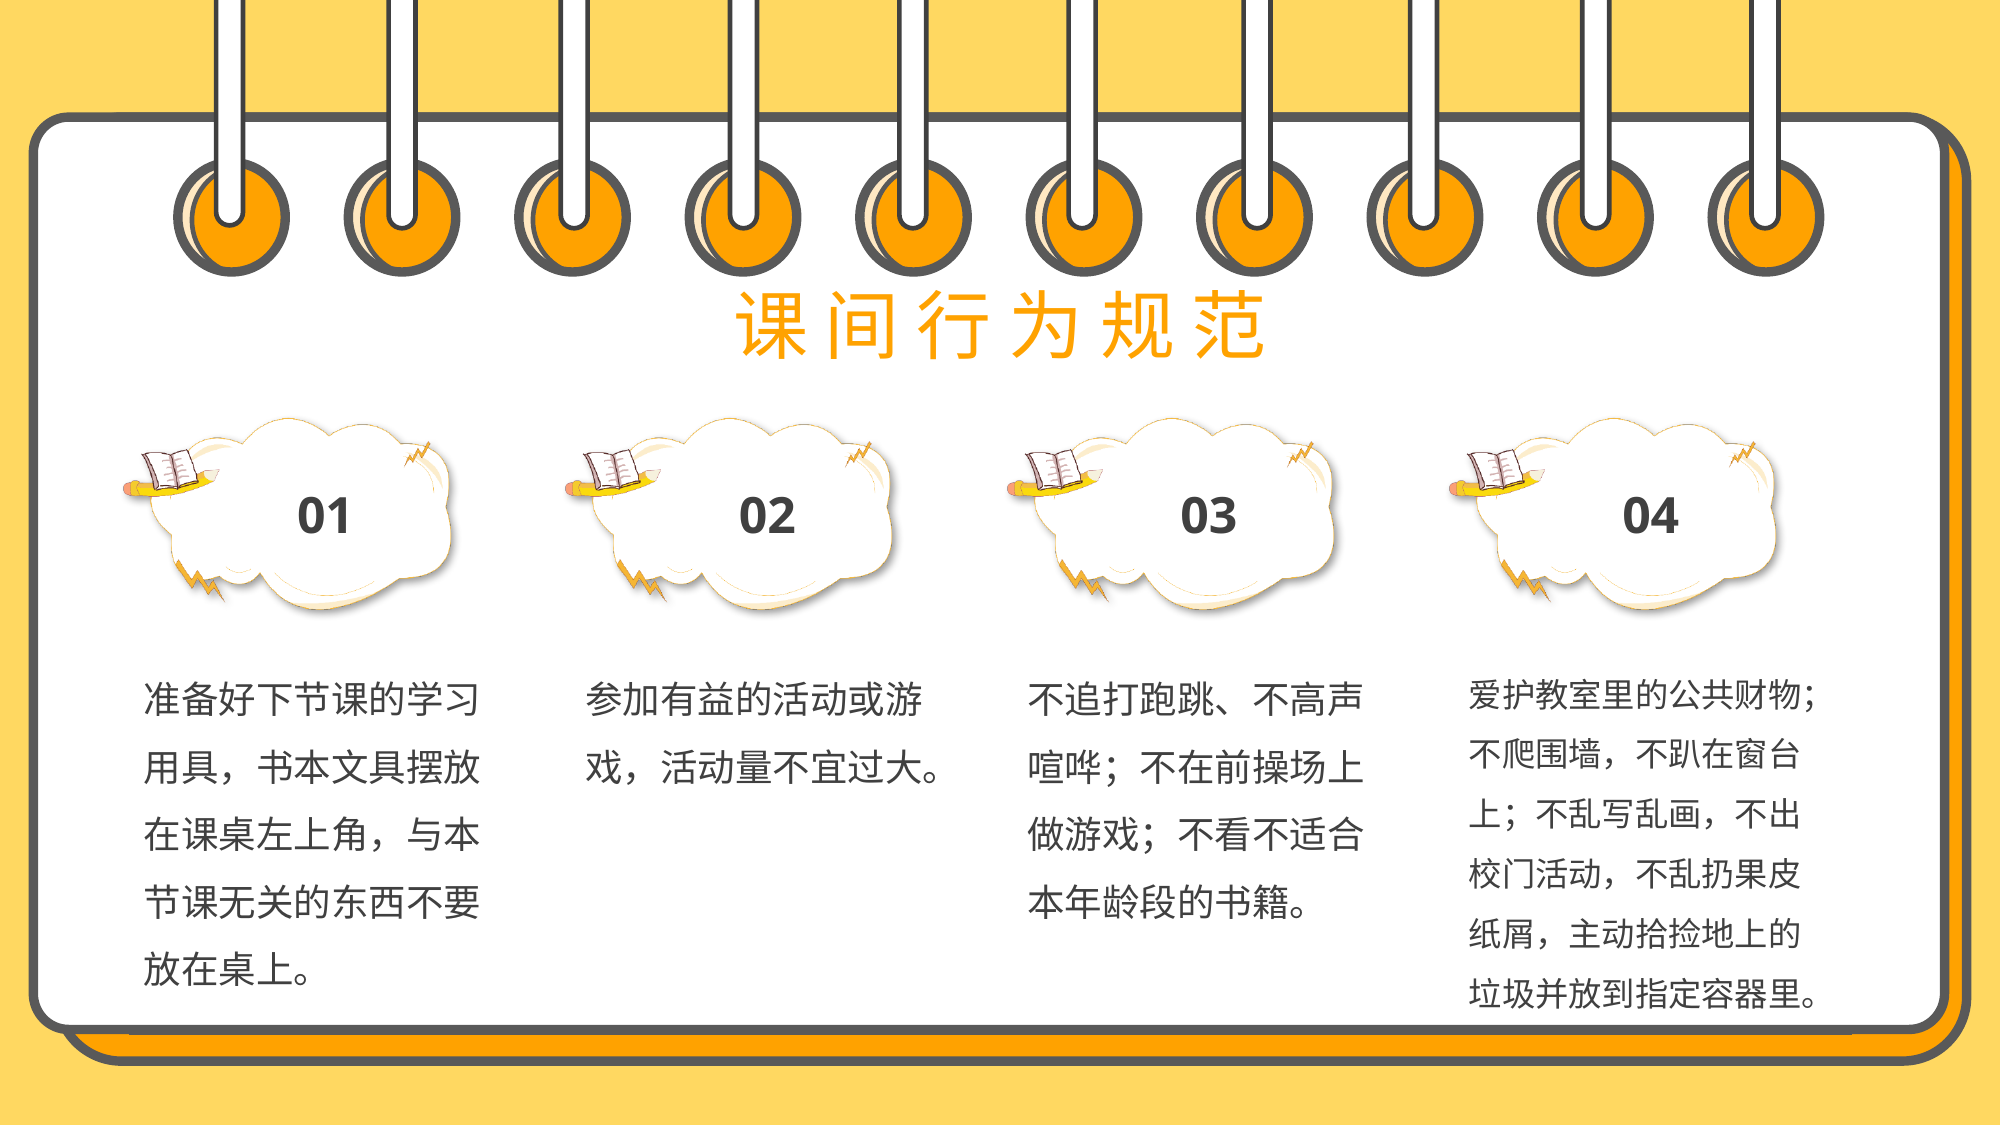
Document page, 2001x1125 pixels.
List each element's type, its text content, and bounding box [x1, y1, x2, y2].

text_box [102, 405, 469, 622]
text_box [1427, 405, 1795, 622]
text_box 不追打跑跳、不高声喧哗；不在前操场上做游戏；不看不适合本年龄段的书籍。 [1012, 646, 1406, 967]
text_box 课 间 行 为 规 范 [673, 270, 1327, 376]
text_box 参加有益的活动或游戏，活动量不宜过大。 [570, 646, 964, 967]
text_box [544, 405, 911, 622]
text_box 爱护教室里的公共财物；不爬围墙，不趴在窗台上；不乱写乱画，不出校门活动，不乱扔果皮纸屑，主动拾捡地上的垃圾并放到指定容器里。 [1453, 646, 1848, 967]
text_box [986, 405, 1353, 622]
text_box 准备好下节课的学习用具，书本文具摆放在课桌左上角，与本节课无关的东西不要放在桌上。 [128, 646, 523, 967]
